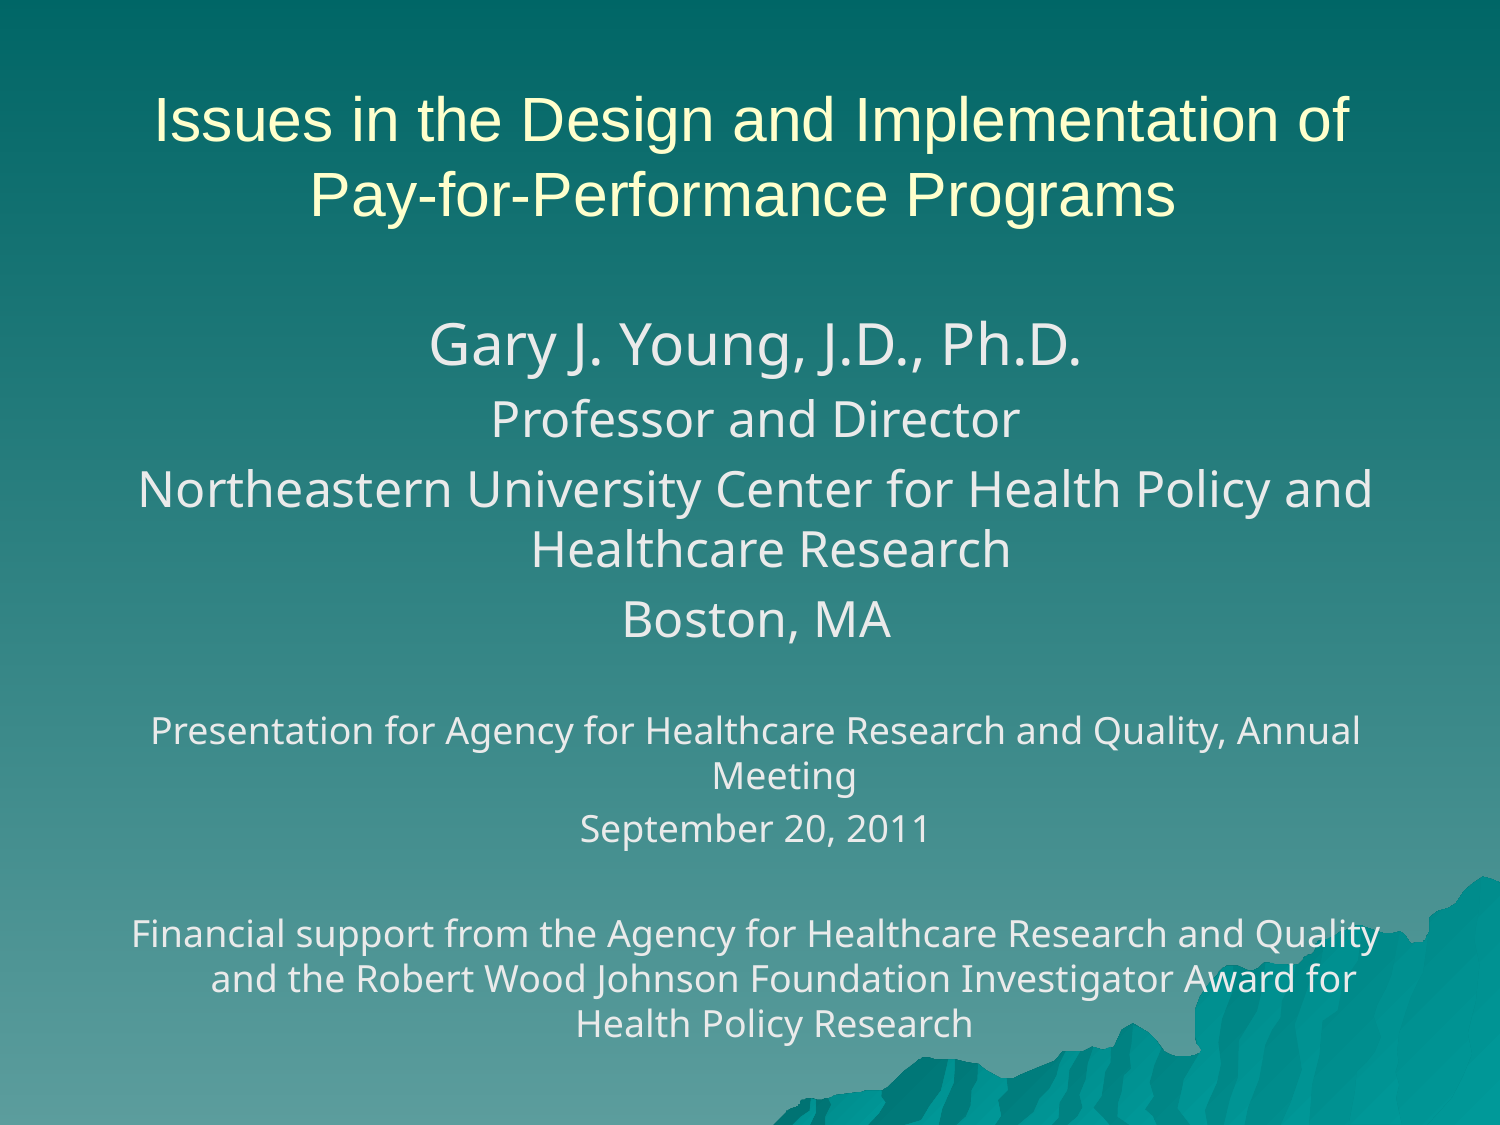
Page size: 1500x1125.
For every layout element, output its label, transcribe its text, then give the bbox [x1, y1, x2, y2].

list Gary J. Young, J.D., Ph.D. Professor and Director Northeastern University Center for Health Policy and Healthcare Research Boston, MA Presentation for Agency for Healthcare Research and Quality, Annual Meeting September 20, 2011 Financial support from the Agency for Healthcare Research and Quality and the Robert Wood Johnson Foundation Investigator Award for Health Policy Research [87, 299, 1426, 1006]
title Issues in the Design and Implementation of Pay-for-Performance Programs [62, 44, 1426, 263]
